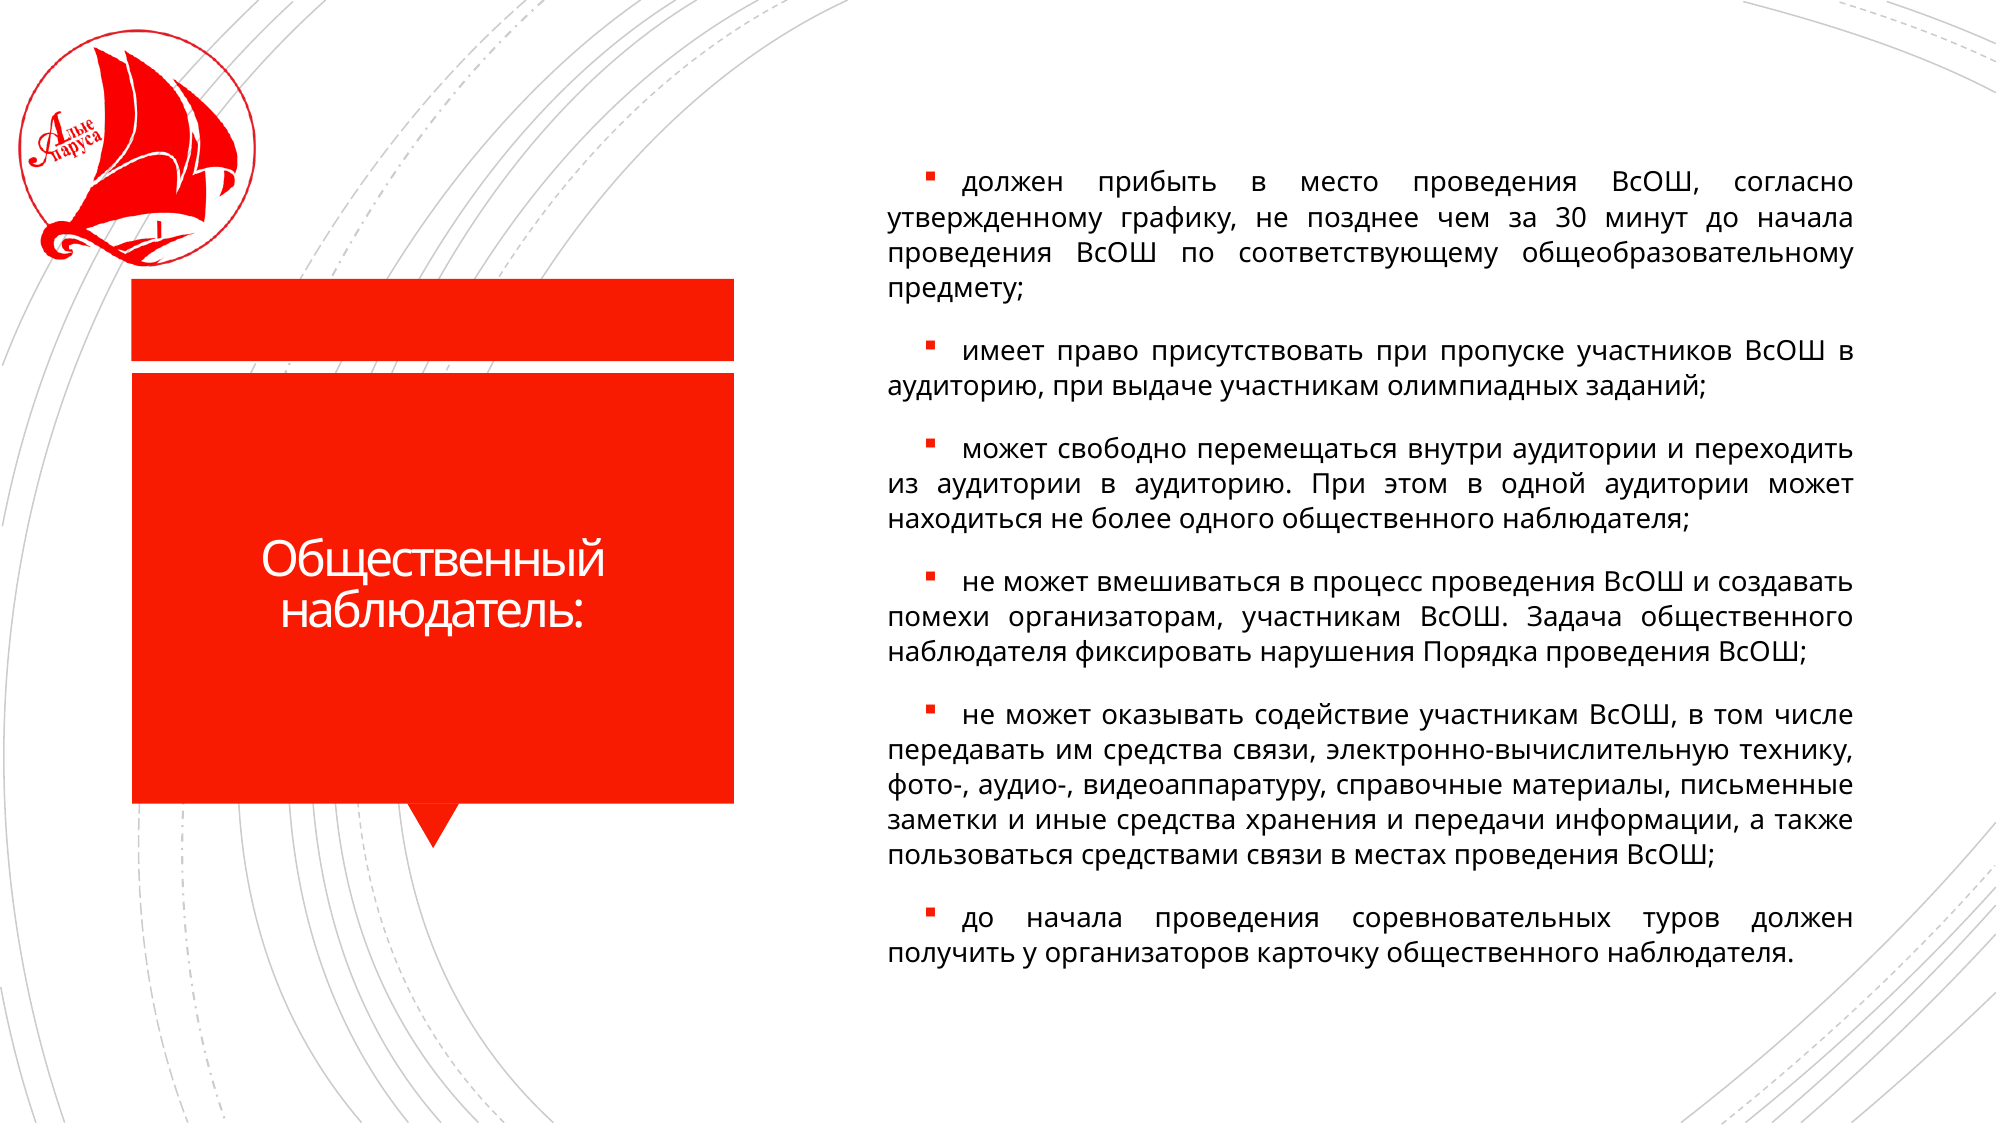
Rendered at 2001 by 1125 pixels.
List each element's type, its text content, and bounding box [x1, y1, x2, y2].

picture [17, 29, 256, 268]
title Общественный наблюдатель: [145, 385, 720, 789]
list должен прибыть в место проведения ВсОШ, согласно утвержденному графику, не позднее чем за 30 минут до начала проведения ВсОШ по соответствующему общеобразовательному предмету; имеет право присутствовать при пропуске участников ВсОШ в аудиторию, при выдаче участникам олимпиадных заданий; может свободно перемещаться внутри аудитории и переходить из аудитории в аудиторию. При этом в одной аудитории может находиться не более одного общественного наблюдателя; не может вмешиваться в процесс проведения ВсОШ и создавать помехи организаторам, участникам ВсОШ. Задача общественного наблюдателя фиксировать нарушения Порядка проведения ВсОШ; не может оказывать содействие участникам ВсОШ, в том числе передавать им средства связи, электронно-вычислительную технику, фото-, аудио-, видеоаппаратуру, справочные материалы, письменные заметки и иные средства хранения и передачи информации, а также пользоваться средствами связи в местах проведения ВсОШ; до начала проведения соревновательных туров должен получить у организаторов карточку общественного наблюдателя. [839, 137, 1871, 993]
